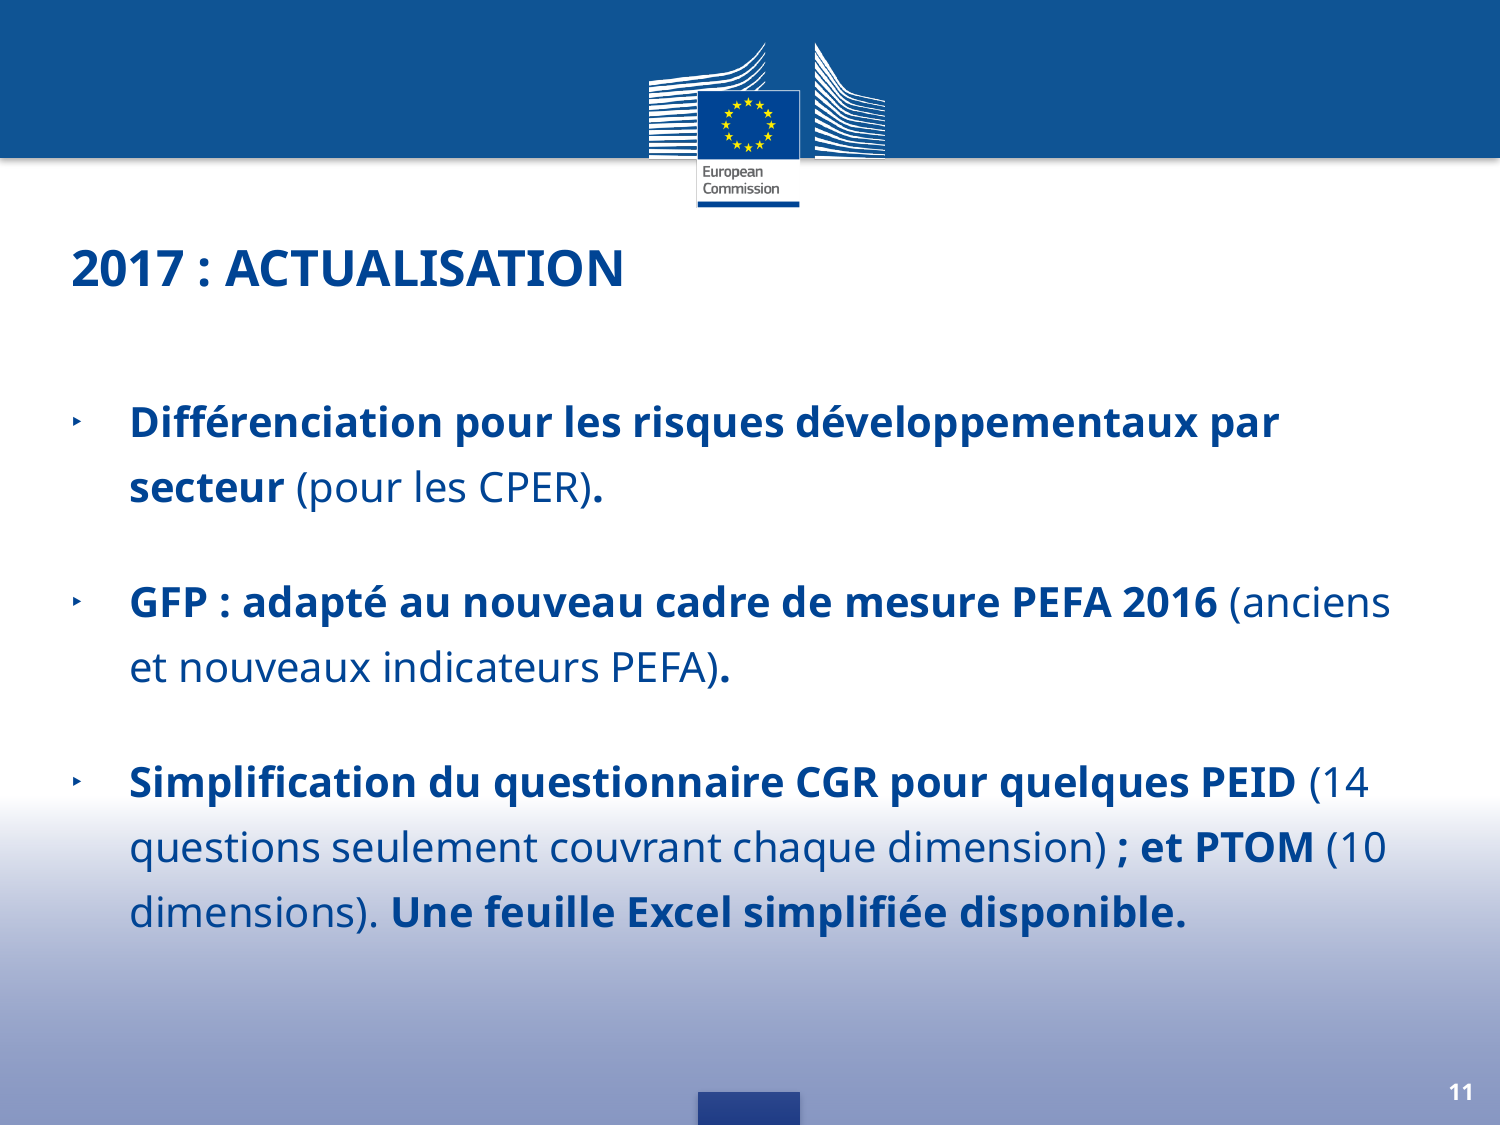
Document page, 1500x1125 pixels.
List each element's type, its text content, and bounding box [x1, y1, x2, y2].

text_box Différenciation pour les risques développementaux par secteur (pour les CPER). GFP : adapté au nouveau cadre de mesure PEFA 2016 (anciens et nouveaux indicateurs PEFA). Simplification du questionnaire CGR pour quelques PEID (14 questions seulement couvrant chaque dimension) ; et PTOM (10 dimensions). Une feuille Excel simplifiée disponible. [56, 373, 1444, 870]
text_box [0, 796, 1500, 1125]
slide_number 11 [1139, 1070, 1491, 1125]
title 2017 : actualisation [55, 202, 1445, 331]
picture [649, 42, 885, 202]
